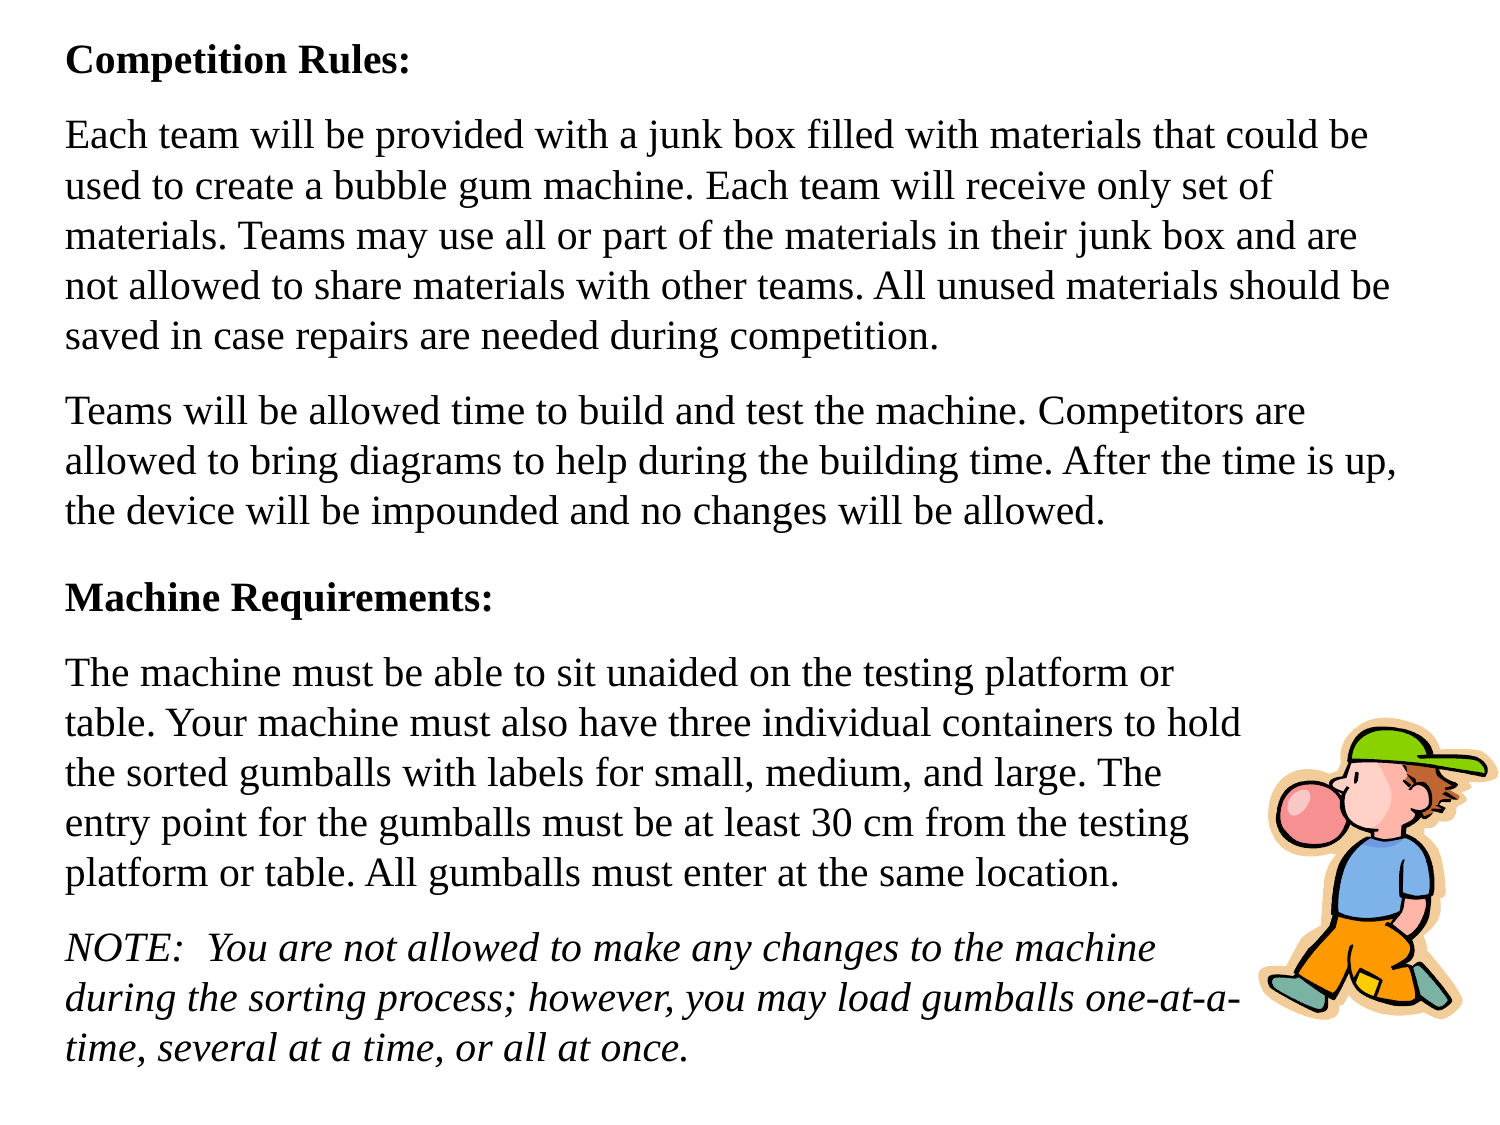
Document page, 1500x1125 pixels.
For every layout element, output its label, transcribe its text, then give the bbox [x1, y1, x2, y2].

text_box Machine Requirements: The machine must be able to sit unaided on the testing platform or table. Your machine must also have three individual containers to hold the sorted gumballs with labels for small, medium, and large. The entry point for the gumballs must be at least 30 cm from the testing platform or table. All gumballs must enter at the same location. NOTE: You are not allowed to make any changes to the machine during the sorting process; however, you may load gumballs one-at-a-time, several at a time, or all at once. [49, 562, 1263, 1078]
picture [1252, 712, 1500, 1026]
text_box Competition Rules: Each team will be provided with a junk box filled with materials that could be used to create a bubble gum machine. Each team will receive only set of materials. Teams may use all or part of the materials in their junk box and are not allowed to share materials with other teams. All unused materials should be saved in case repairs are needed during competition. Teams will be allowed time to build and test the machine. Competitors are allowed to bring diagrams to help during the building time. After the time is up, the device will be impounded and no changes will be allowed. [50, 24, 1438, 540]
